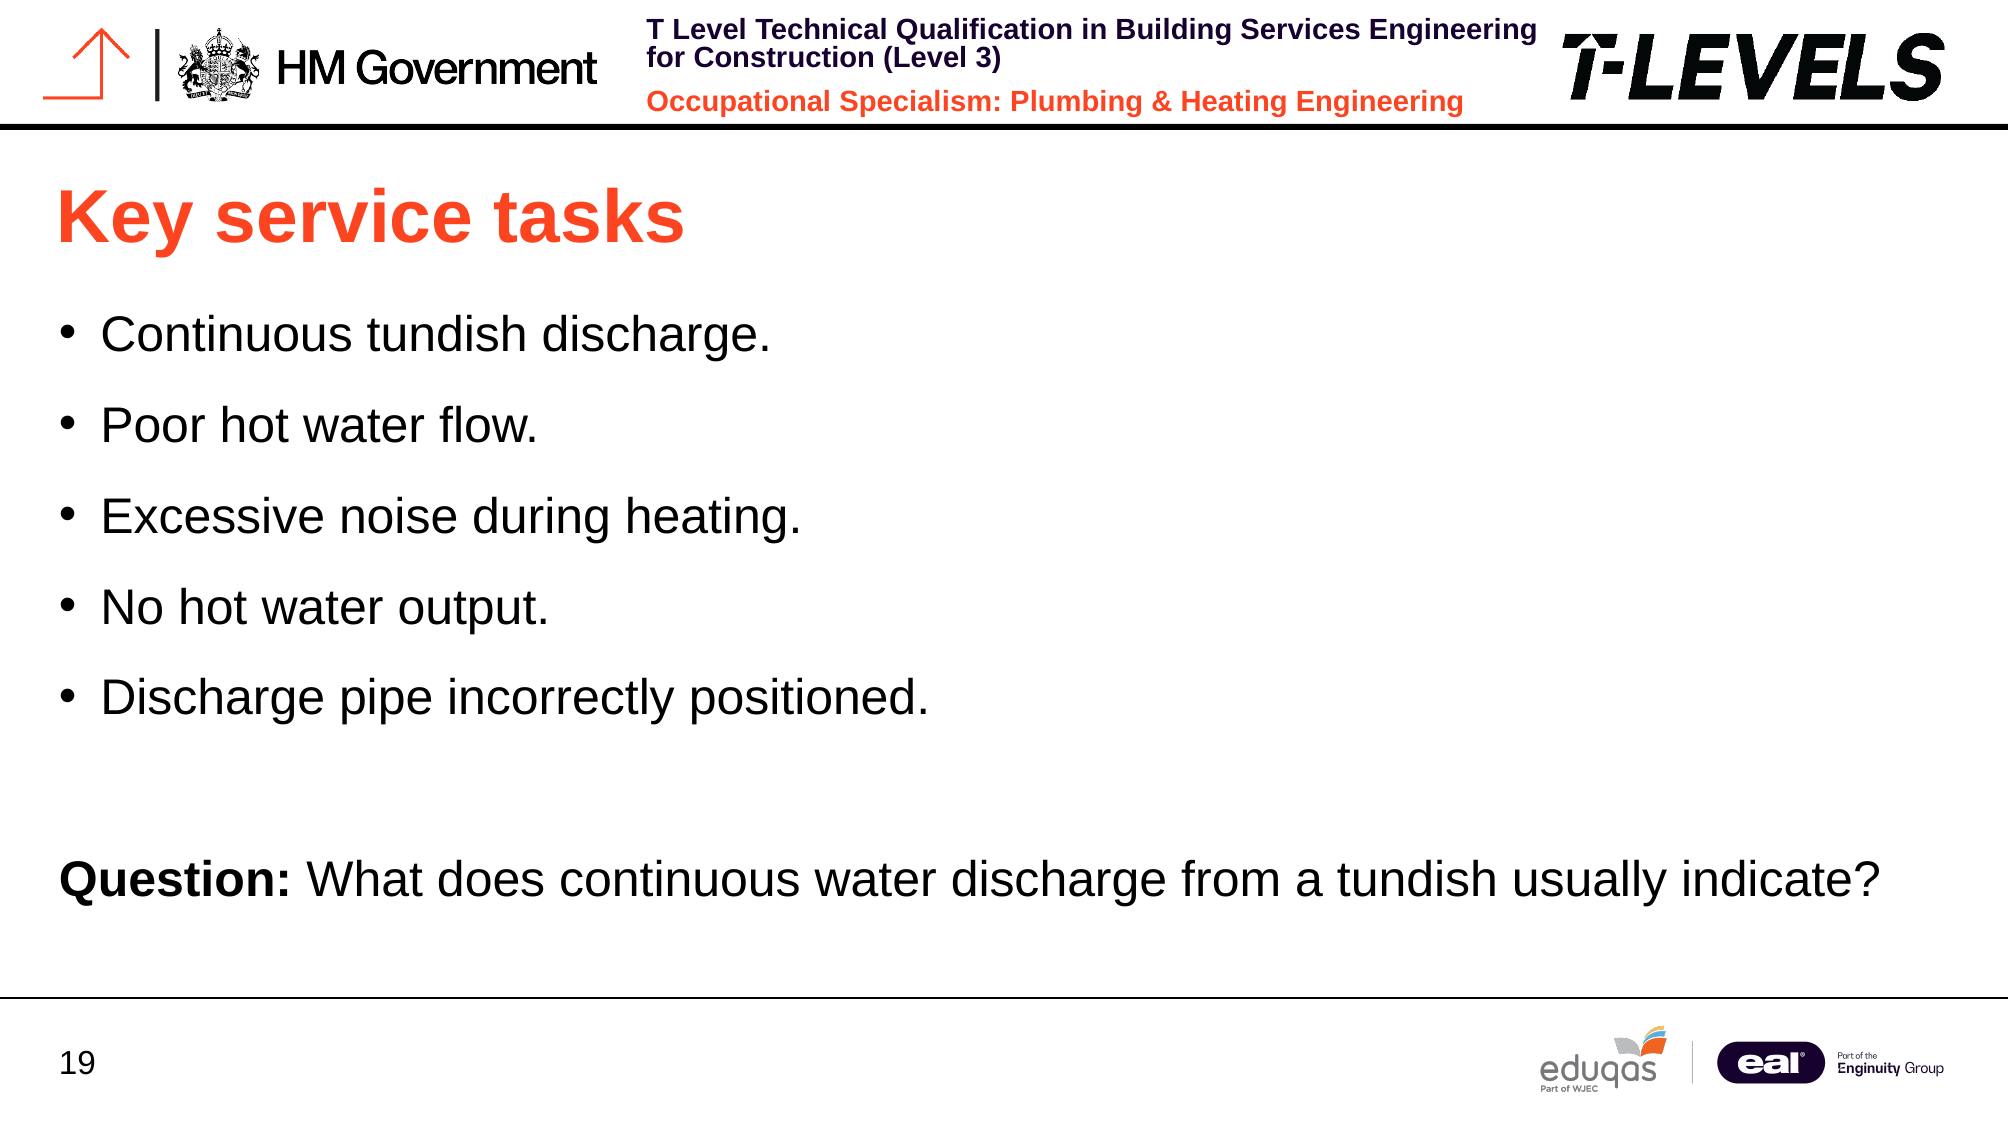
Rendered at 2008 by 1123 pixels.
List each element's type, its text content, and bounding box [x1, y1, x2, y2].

picture [1535, 1021, 1949, 1097]
list Continuous tundish discharge. Poor hot water flow. Excessive noise during heating. No hot water output. Discharge pipe incorrectly positioned. Question: What does continuous water discharge from a tundish usually indicate? [59, 295, 1951, 991]
picture [38, 27, 136, 100]
picture [155, 28, 597, 102]
picture [1543, 25, 1964, 108]
title Key service tasks [41, 111, 1949, 314]
